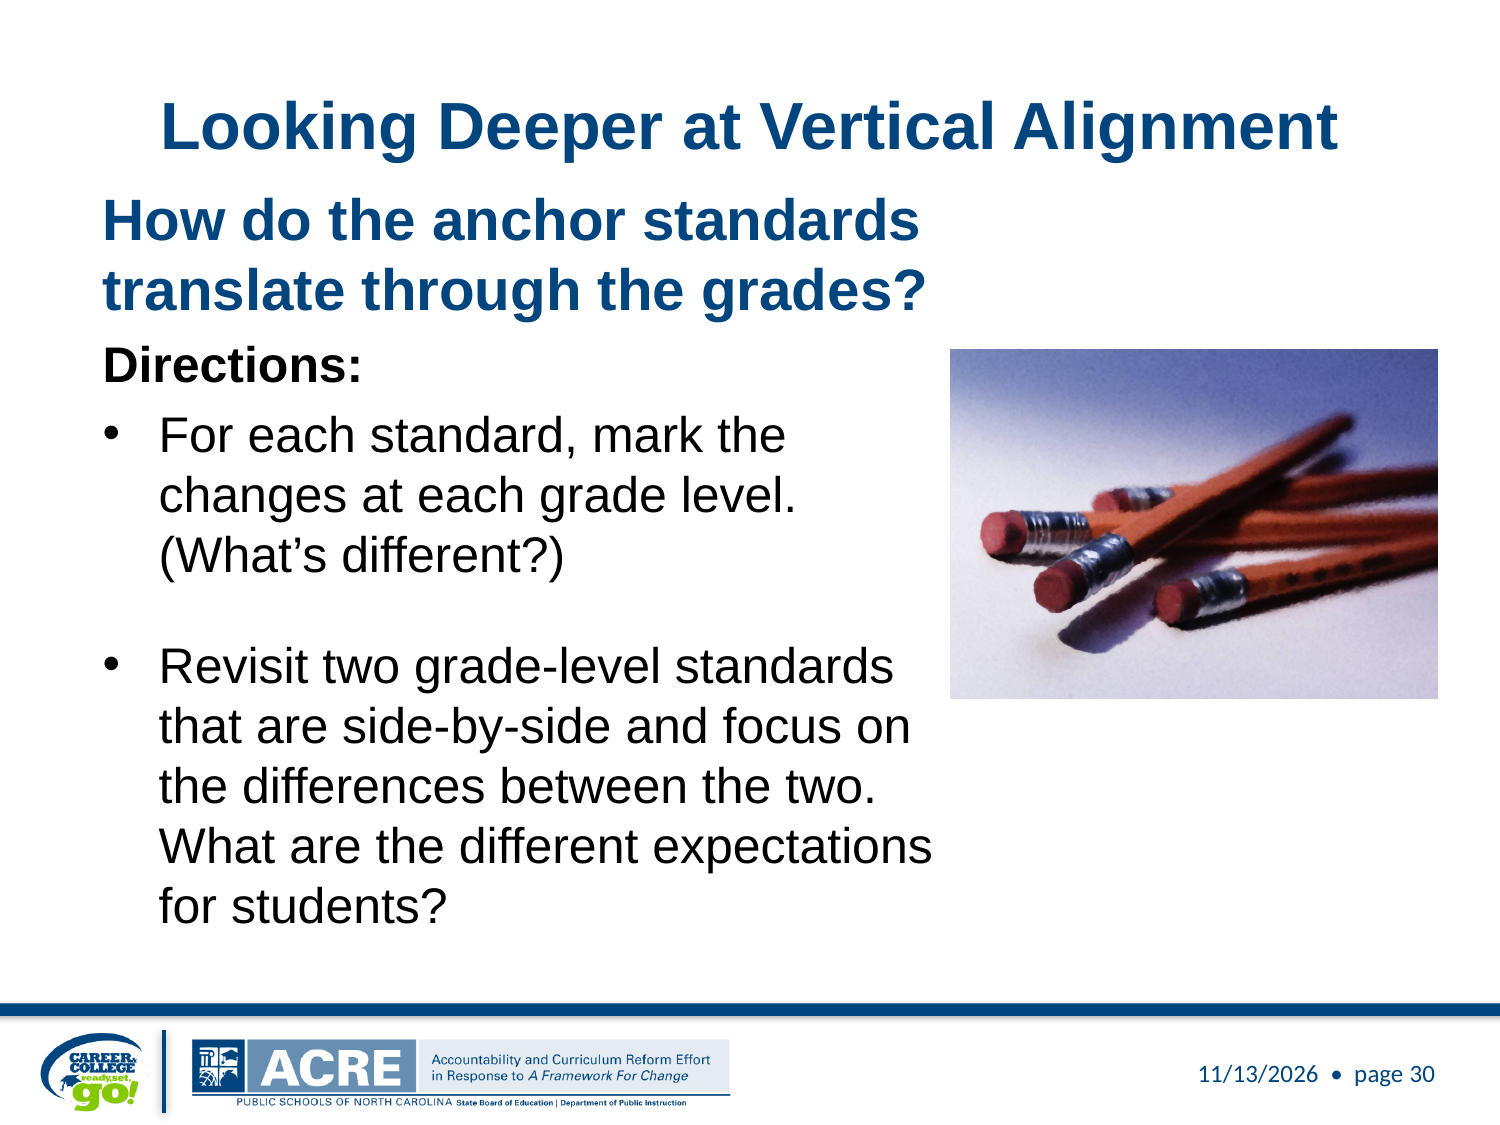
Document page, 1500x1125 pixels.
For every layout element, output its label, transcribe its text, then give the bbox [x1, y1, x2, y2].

list How do the anchor standards translate through the grades? Directions: For each standard, mark the changes at each grade level. (What’s different?) Revisit two grade-level standards that are side-by-side and focus on the differences between the two. What are the different expectations for students? [87, 174, 988, 1125]
picture [949, 349, 1438, 699]
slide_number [1137, 1042, 1450, 1103]
title Looking Deeper at Vertical Alignment [74, 74, 1426, 226]
picture [37, 1029, 87, 1115]
